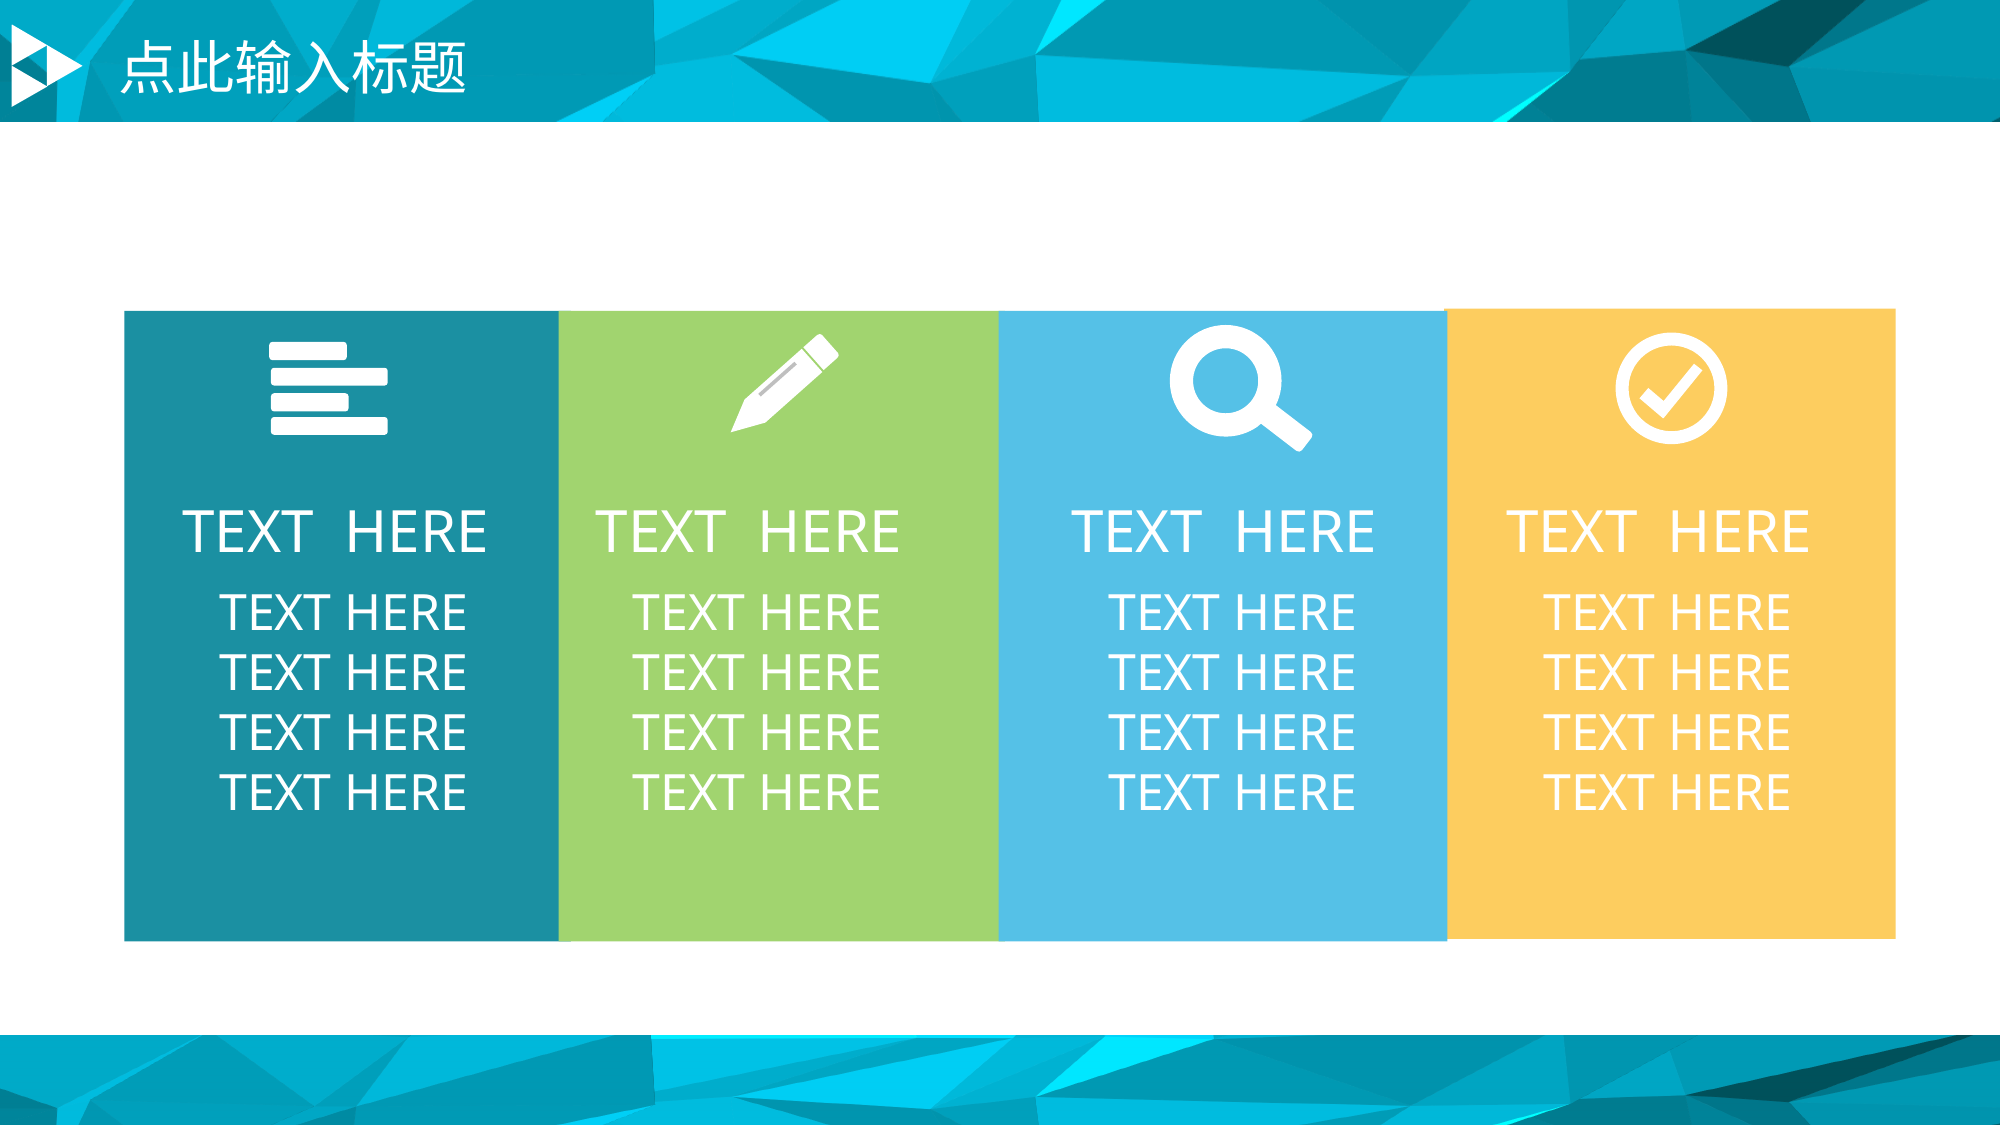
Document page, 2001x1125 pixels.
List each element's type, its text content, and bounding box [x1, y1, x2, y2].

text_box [713, 372, 847, 404]
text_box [1615, 332, 1728, 445]
text_box 点此输入标题 [103, 24, 693, 109]
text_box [124, 308, 1896, 942]
picture [0, 1035, 2000, 1125]
picture [0, 0, 2000, 122]
